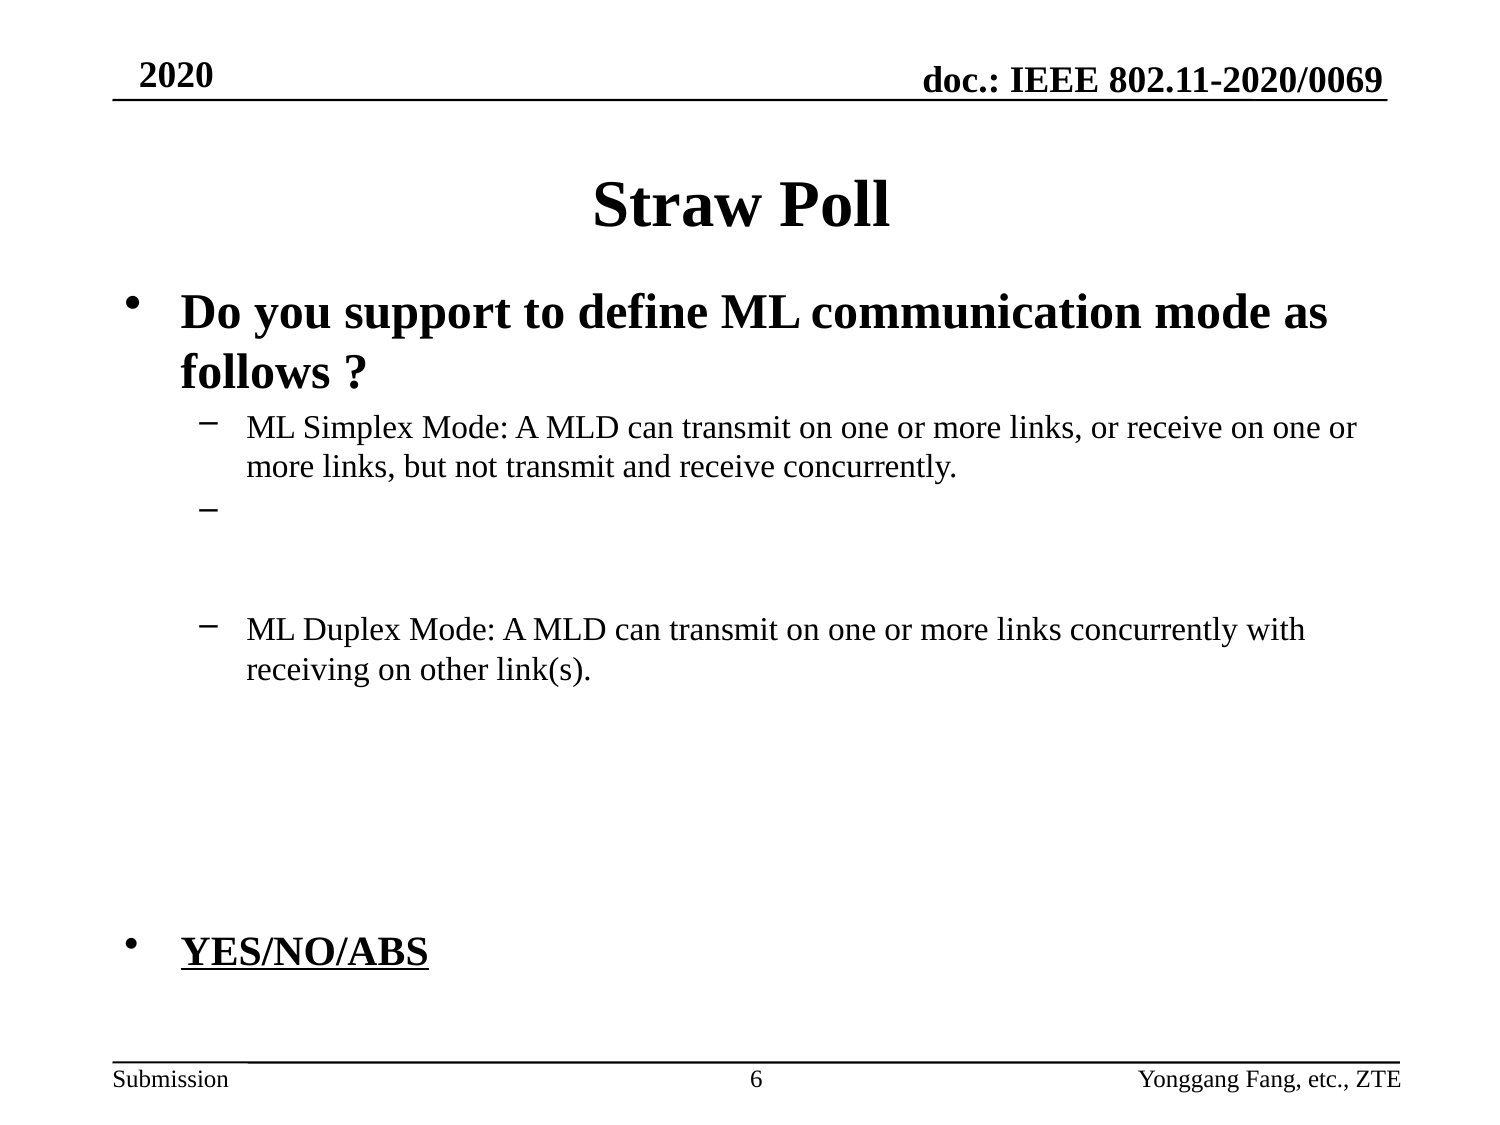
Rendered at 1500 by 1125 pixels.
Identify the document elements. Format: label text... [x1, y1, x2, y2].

slide_number 6 [741, 1061, 772, 1093]
footer Yonggang Fang, etc., ZTE [1134, 1061, 1402, 1093]
title Straw Poll [88, 112, 1412, 288]
list Do you support to define ML communication mode as follows ? ML Simplex Mode: A MLD can transmit on one or more links, or receive on one or more links, but not transmit and receive concurrently. ML Duplex Mode: A MLD can transmit on one or more links concurrently with receiving on other link(s). YES/NO/ABS [109, 270, 1448, 1063]
